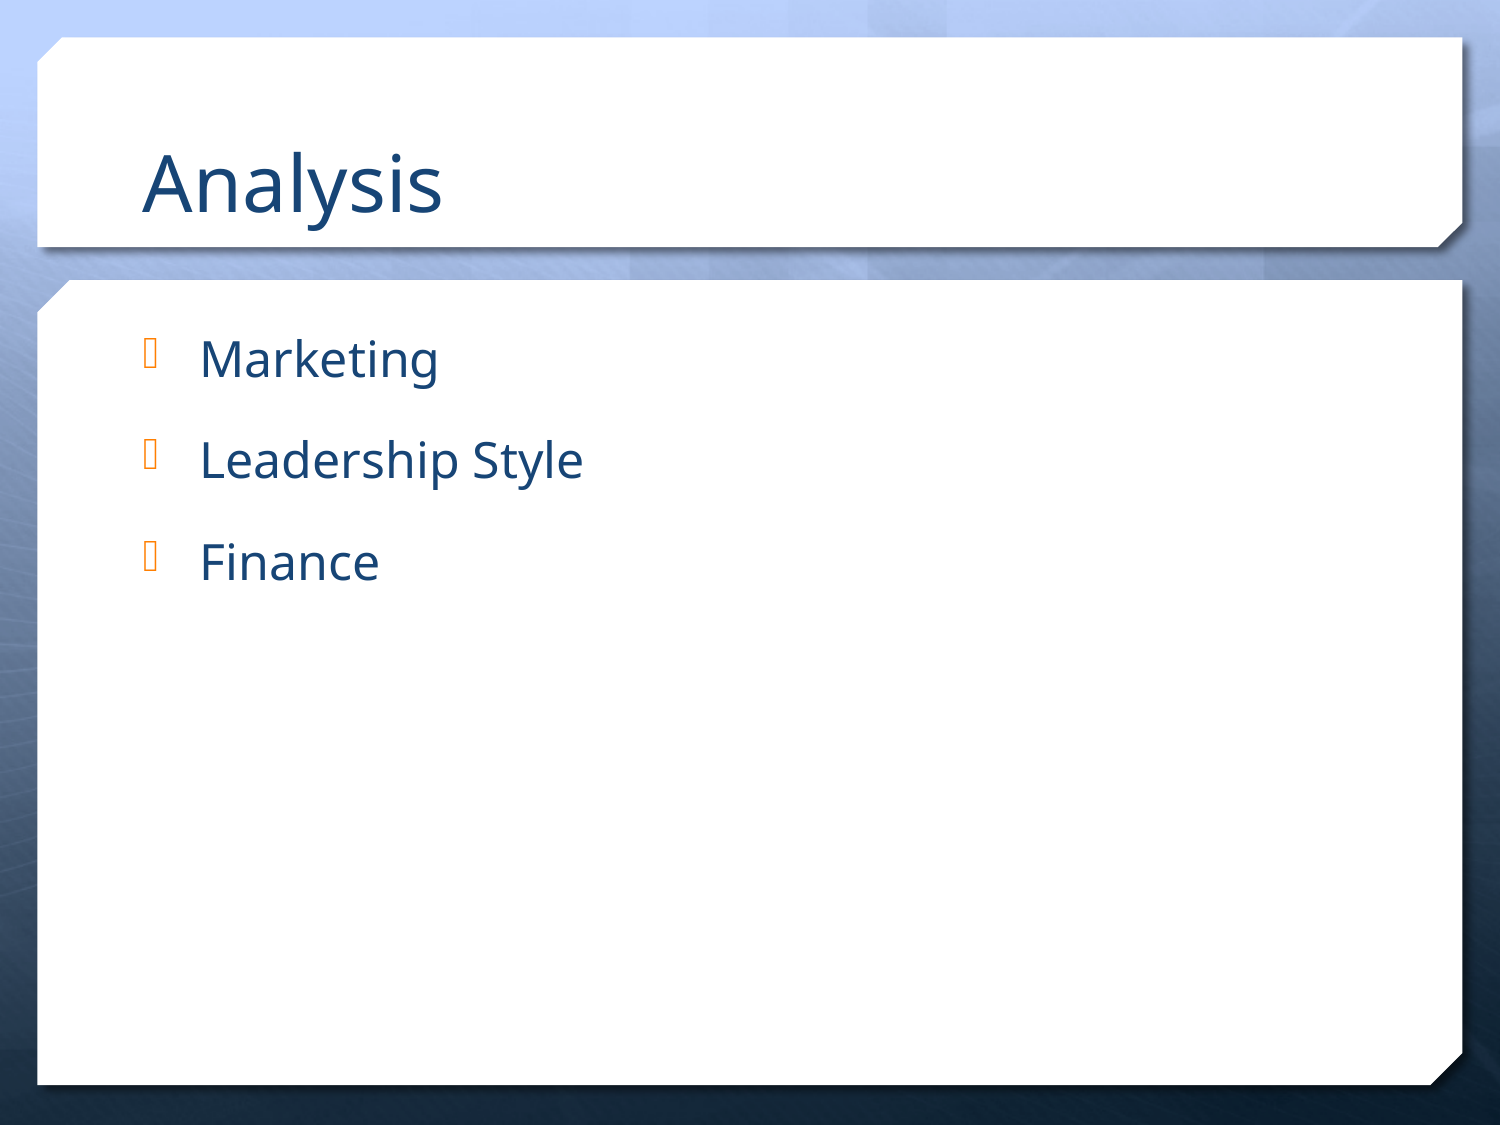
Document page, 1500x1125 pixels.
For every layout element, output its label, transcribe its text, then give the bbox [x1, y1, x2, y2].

list Marketing Leadership Style Finance [127, 319, 1372, 978]
title Analysis [127, 48, 1372, 236]
